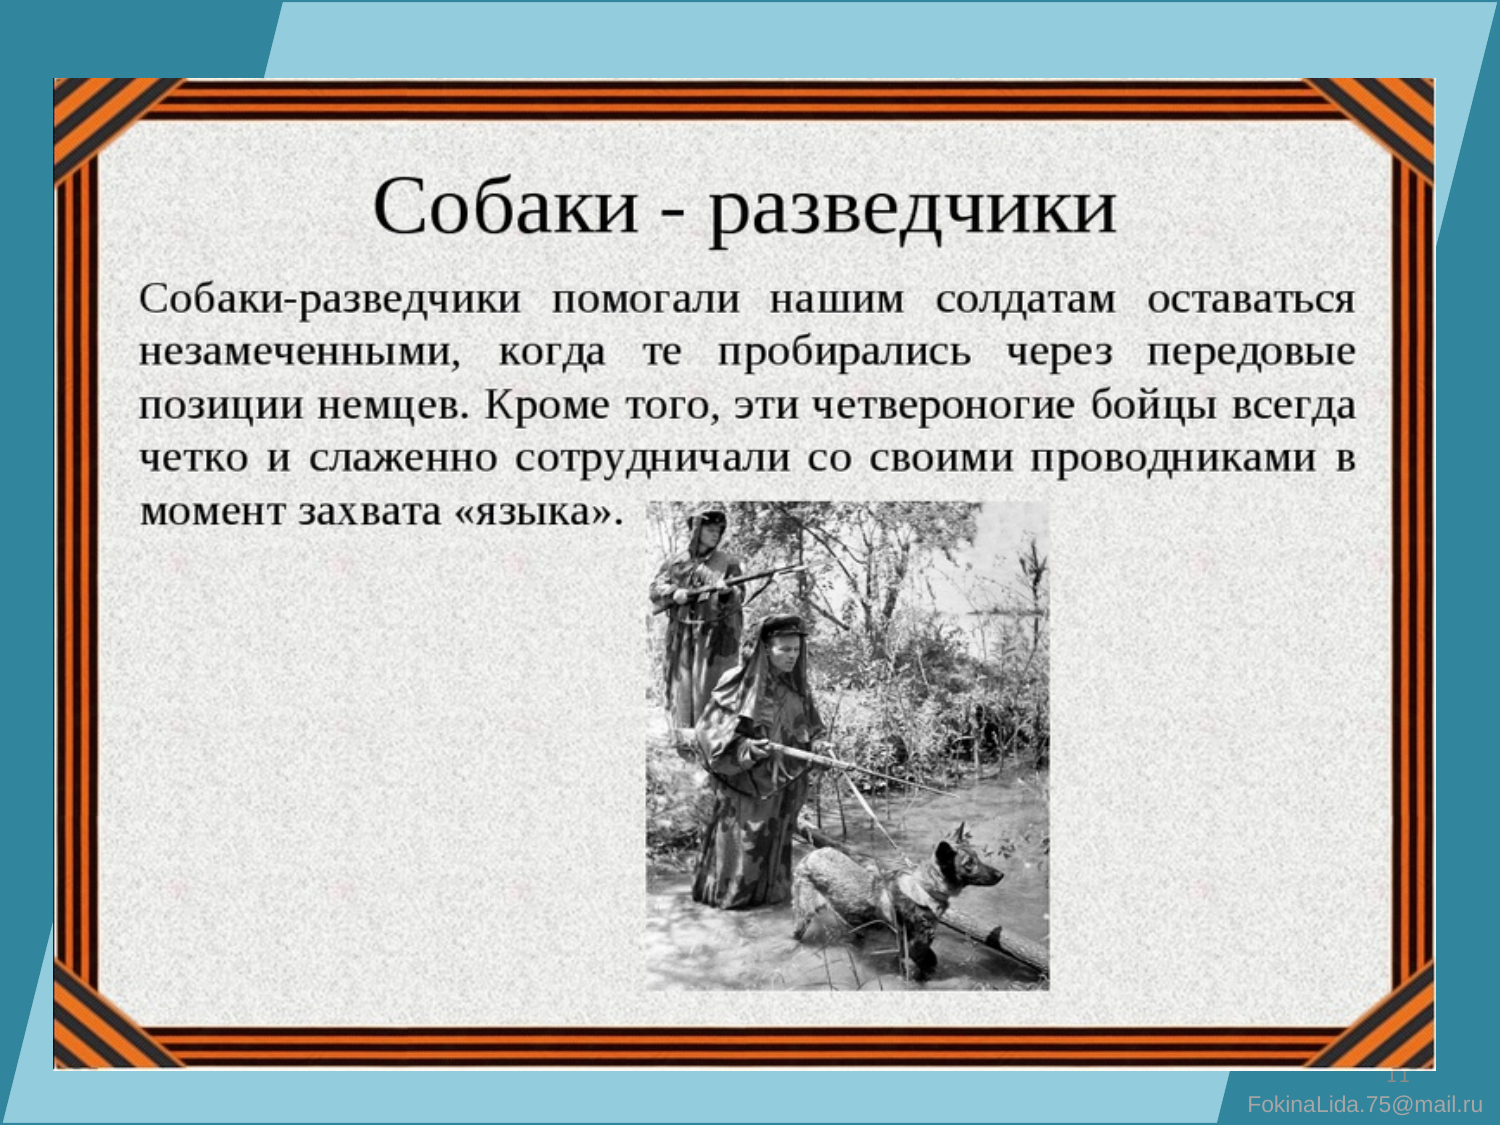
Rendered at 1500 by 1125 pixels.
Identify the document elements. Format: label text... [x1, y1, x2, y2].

slide_number 11 [1074, 1079, 1425, 1103]
picture [52, 77, 1436, 1071]
